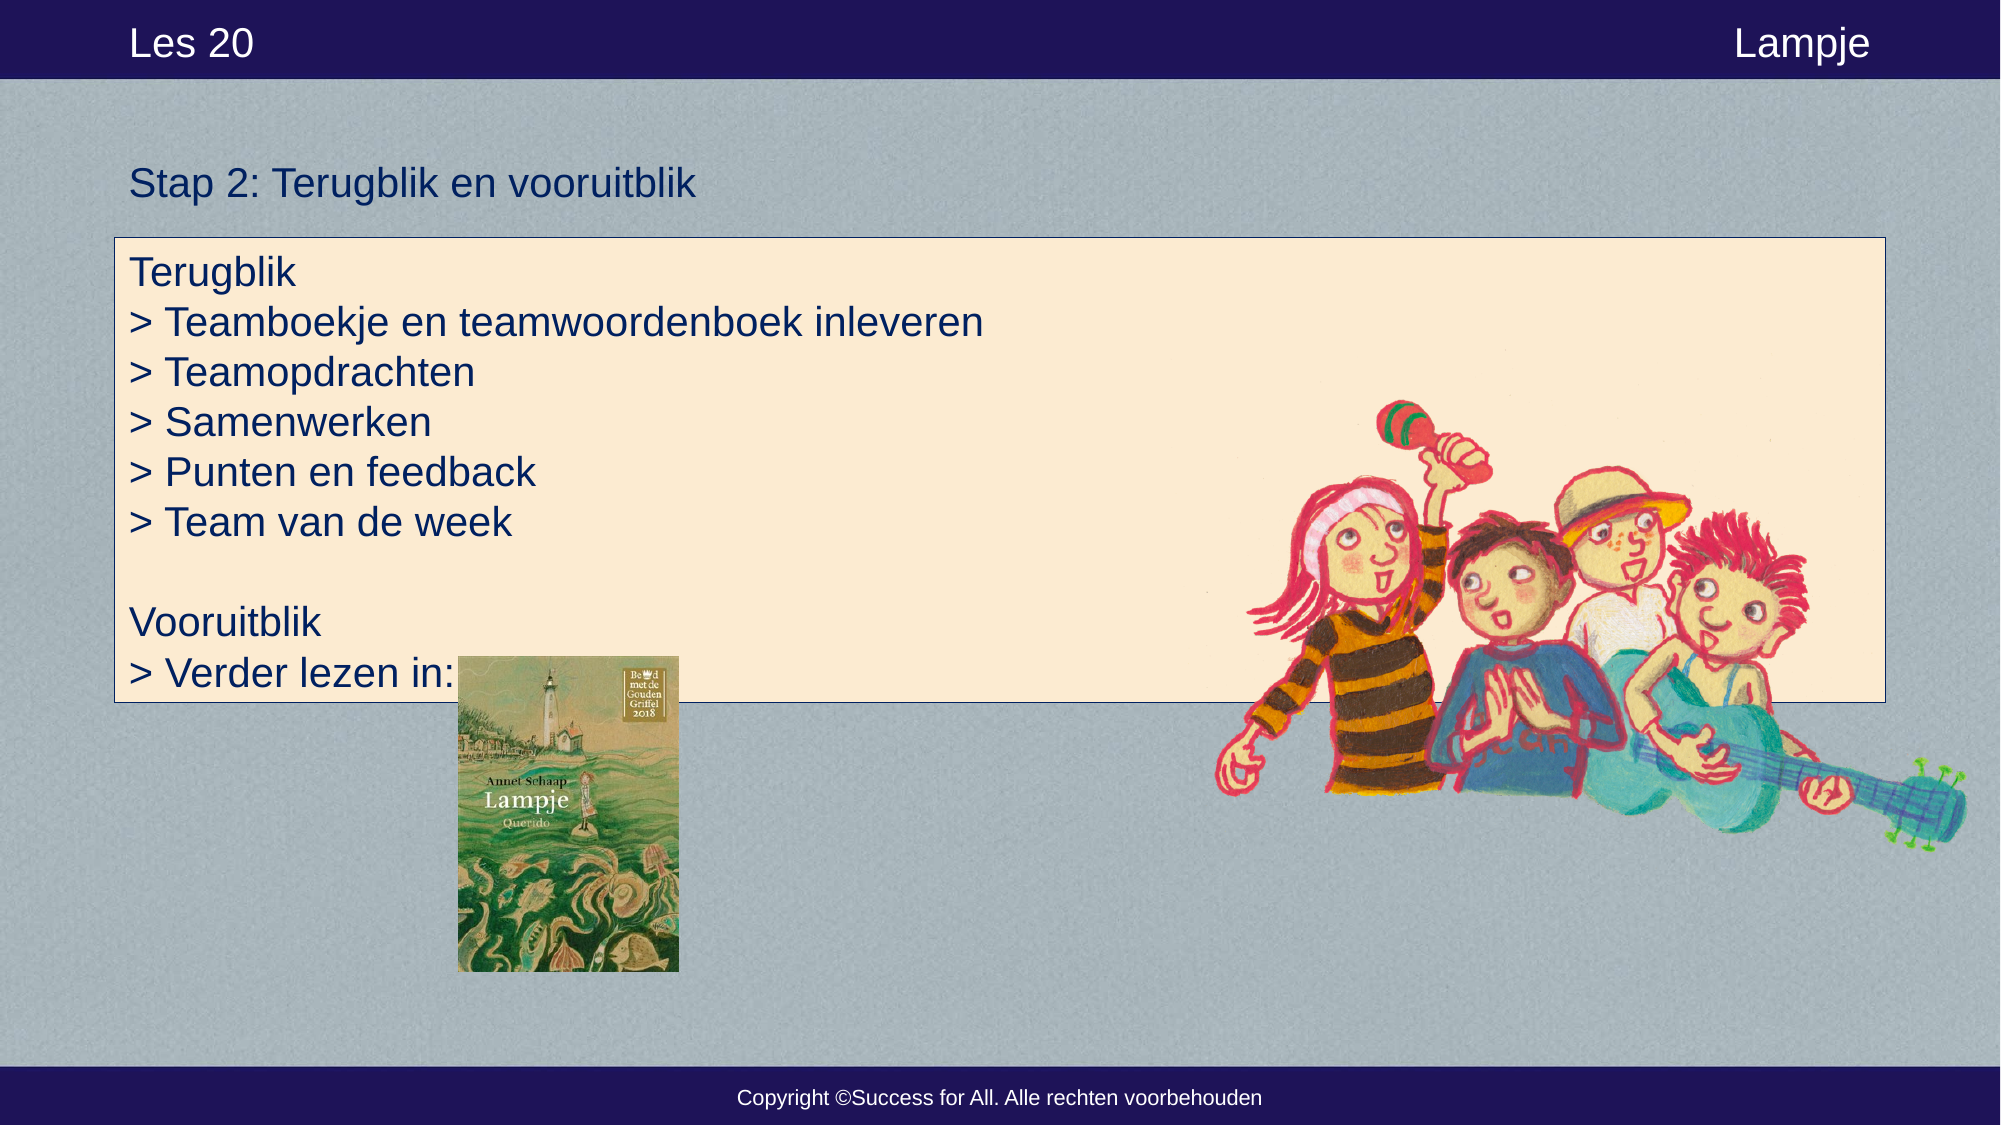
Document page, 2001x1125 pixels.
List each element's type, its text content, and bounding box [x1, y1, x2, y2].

text_box Lampje [999, 8, 1886, 73]
text_box Copyright ©Success for All. Alle rechten voorbehouden [0, 1076, 2000, 1125]
text_box Stap 2: Terugblik en vooruitblik [113, 148, 1635, 214]
picture [0, 0, 2001, 1125]
text_box Les 20 [114, 8, 354, 73]
text_box Terugblik > Teamboekje en teamwoordenboek inleveren > Teamopdrachten > Samenwerken > Punten en feedback > Team van de week Vooruitblik > Verder lezen in: [114, 237, 1886, 703]
